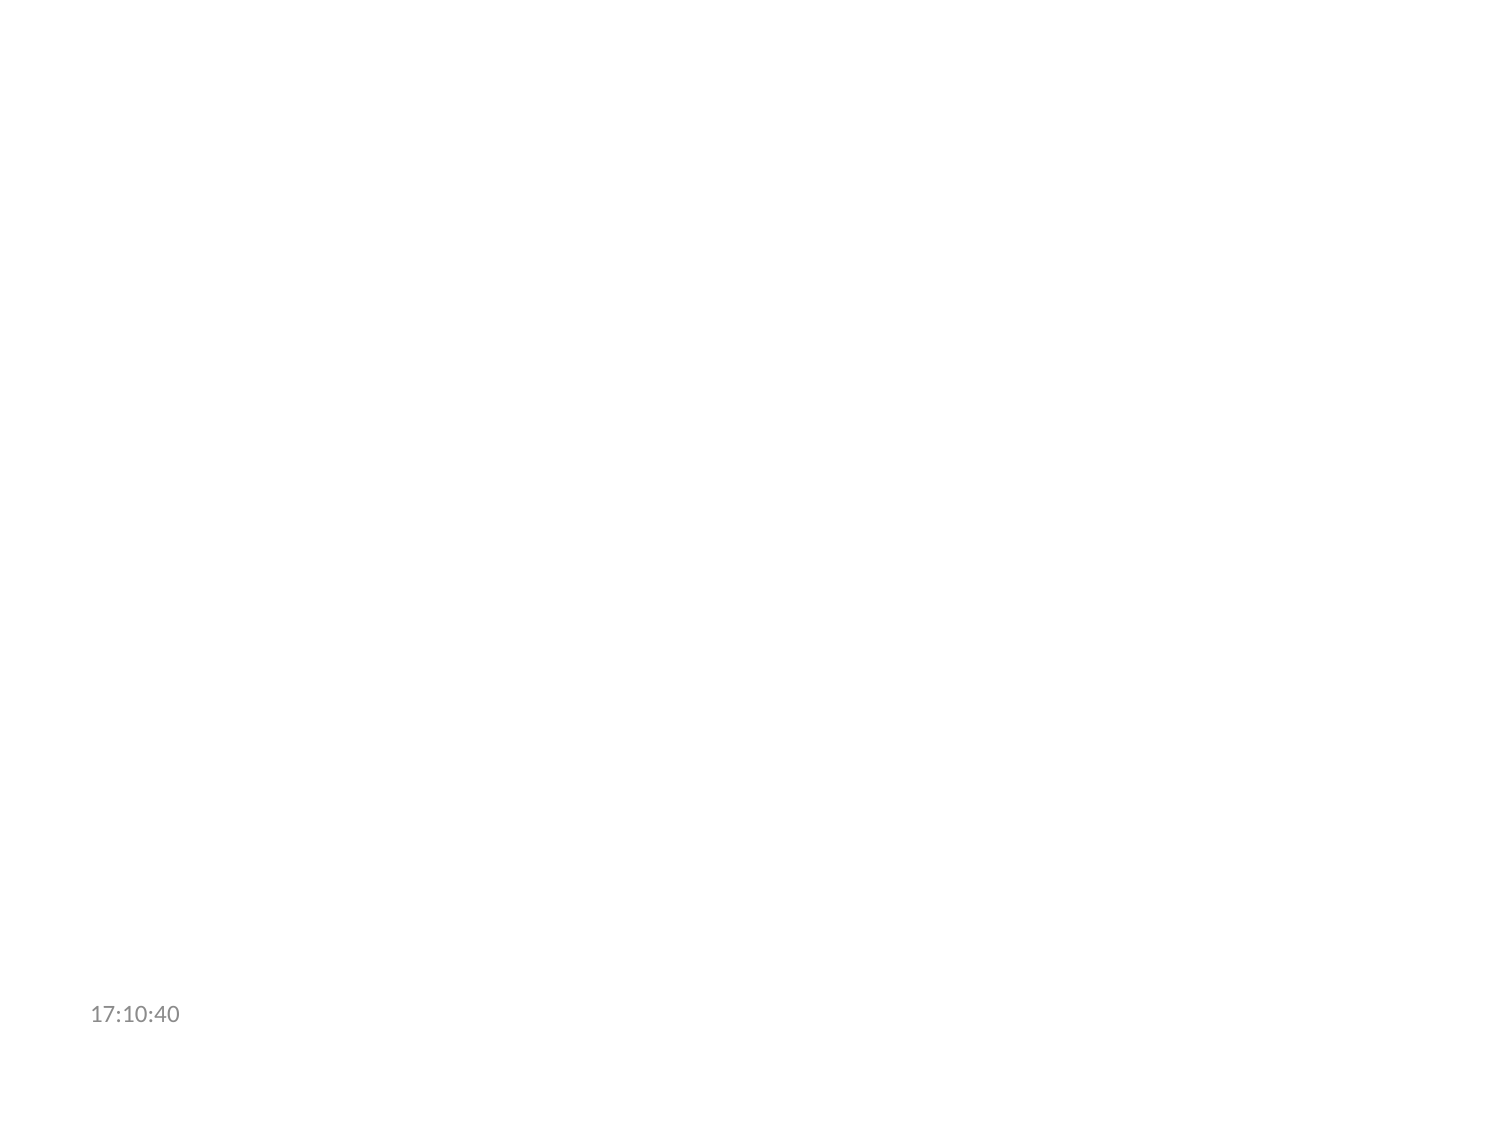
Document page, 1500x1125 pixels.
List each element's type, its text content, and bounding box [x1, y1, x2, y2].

text_box 15:35:09 [75, 982, 425, 1043]
